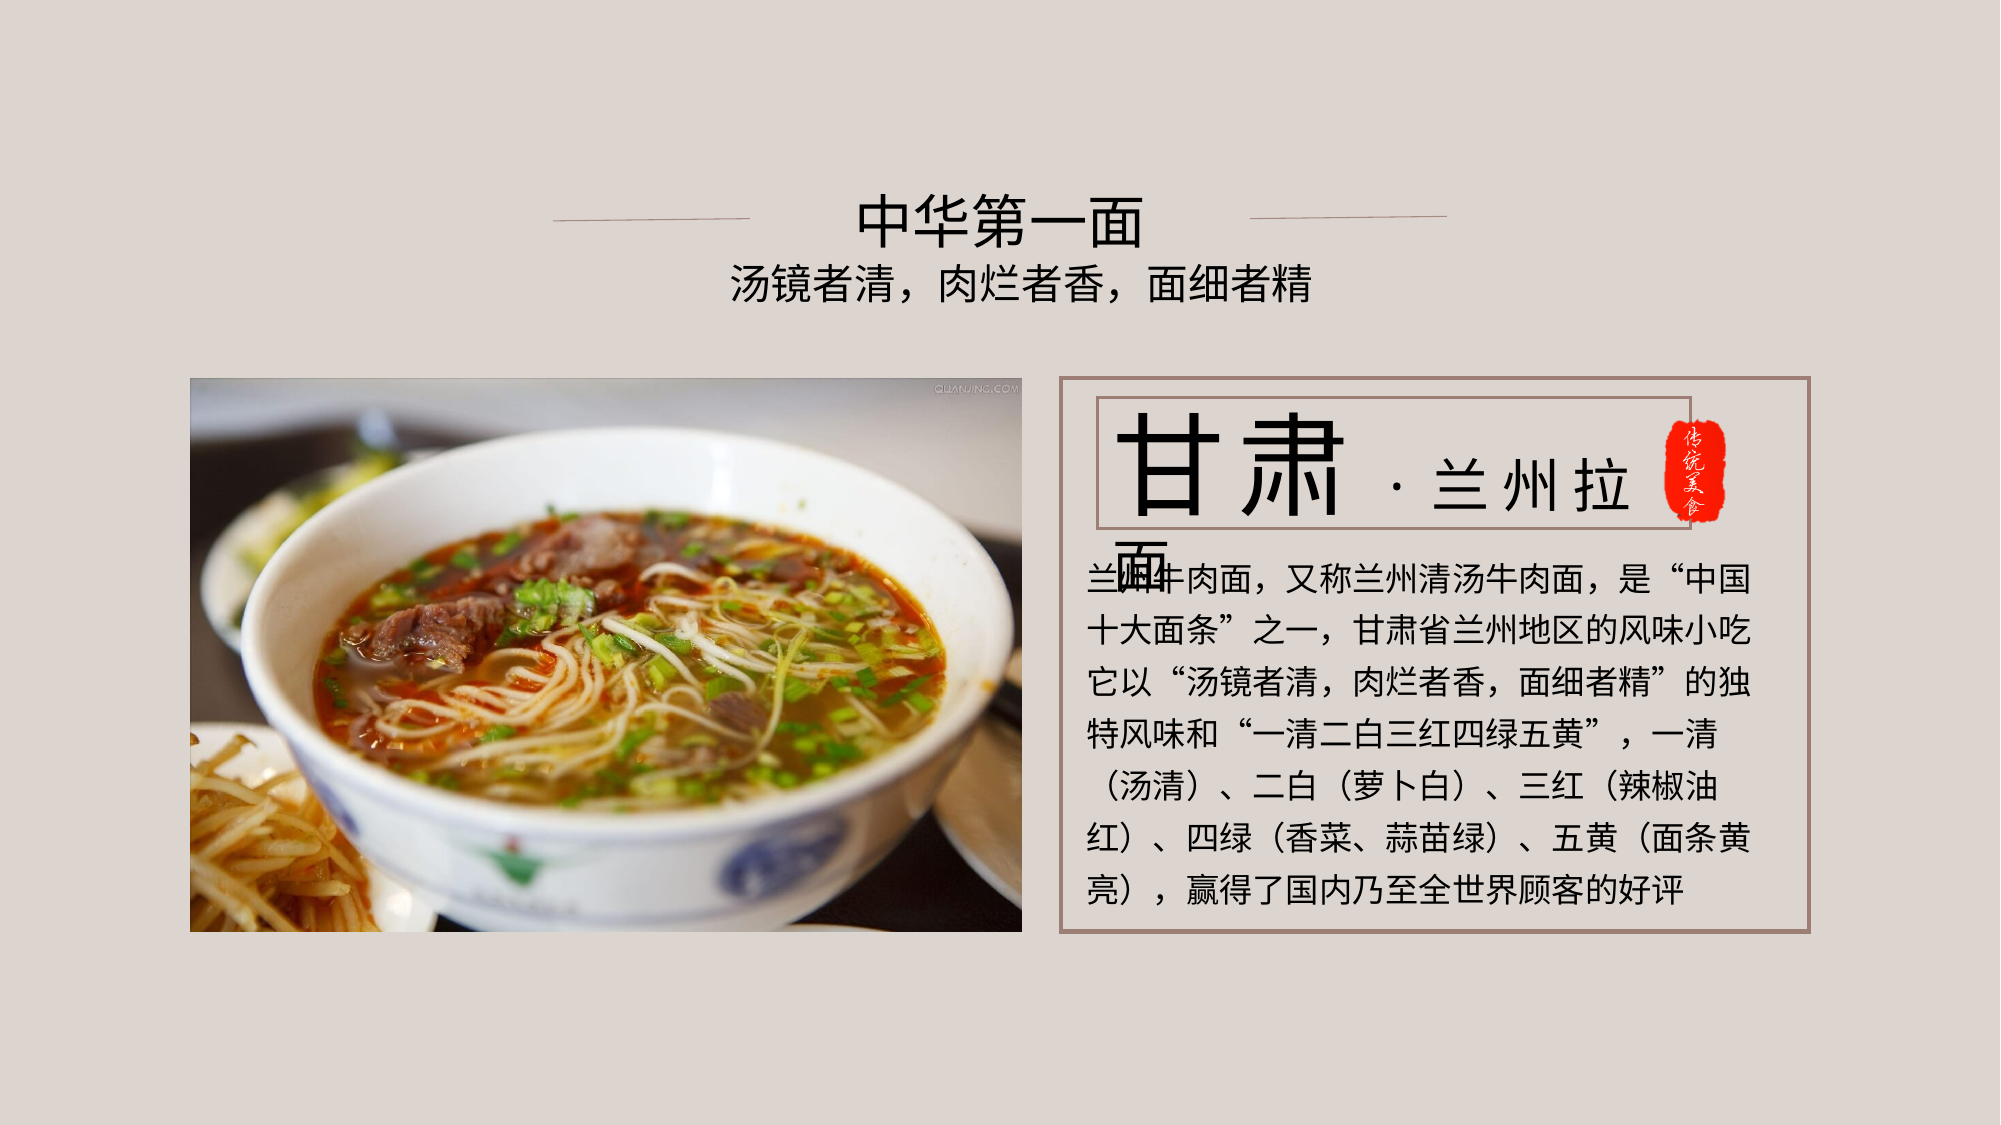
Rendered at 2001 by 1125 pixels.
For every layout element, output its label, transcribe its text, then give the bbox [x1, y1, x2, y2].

text_box [1097, 397, 1691, 529]
text_box 甘肃·兰州拉面 [1097, 529, 1646, 538]
text_box 甘肃·兰州拉面 [1097, 387, 1691, 397]
text_box 中华第一面 [791, 177, 1209, 250]
text_box [1060, 377, 1810, 933]
picture [190, 378, 1022, 932]
picture [1646, 403, 1757, 539]
text_box 汤镜者清，肉烂者香，面细者精 [714, 250, 1329, 316]
text_box 兰州牛肉面，又称兰州清汤牛肉面，是“中国十大面条”之一，甘肃省兰州地区的风味小吃它以“汤镜者清，肉烂者香，面细者精”的独特风味和“一清二白三红四绿五黄”，一清（汤清）、二白（萝卜白）、三红（辣椒油红）、四绿（香菜、蒜苗绿）、五黄（面条黄亮），赢得了国内乃至全世界顾客的好评 [1071, 538, 1796, 917]
